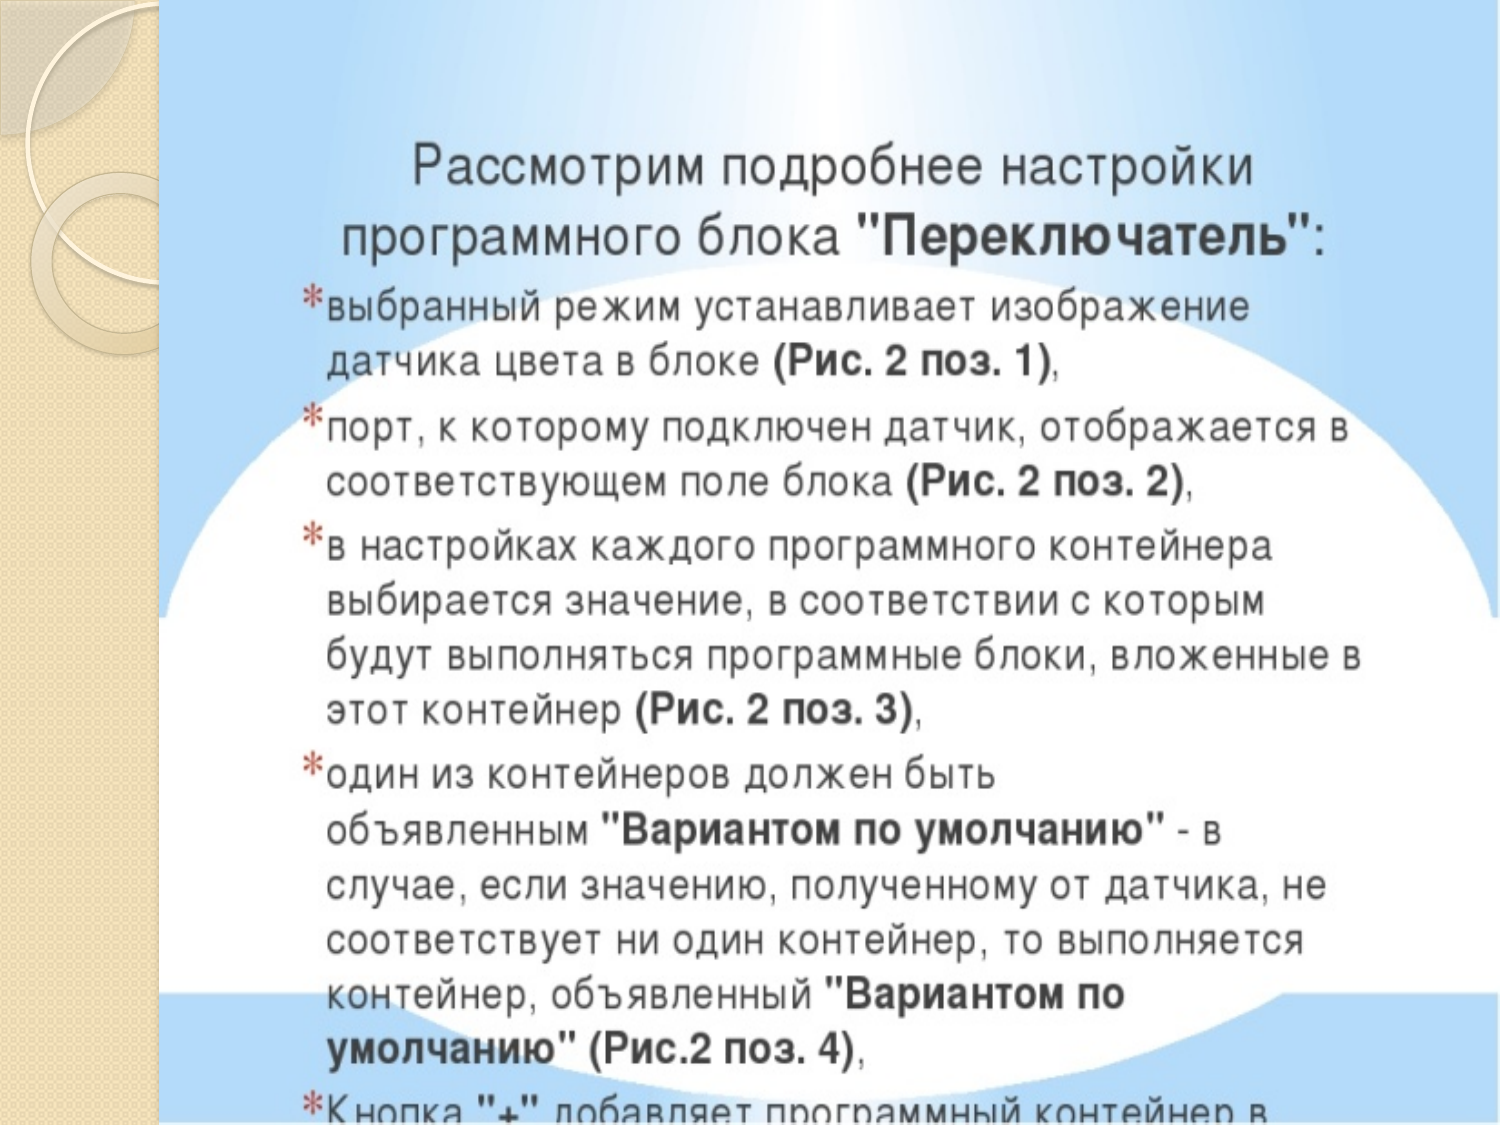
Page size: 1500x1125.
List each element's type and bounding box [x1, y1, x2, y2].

picture [159, 0, 1500, 1125]
